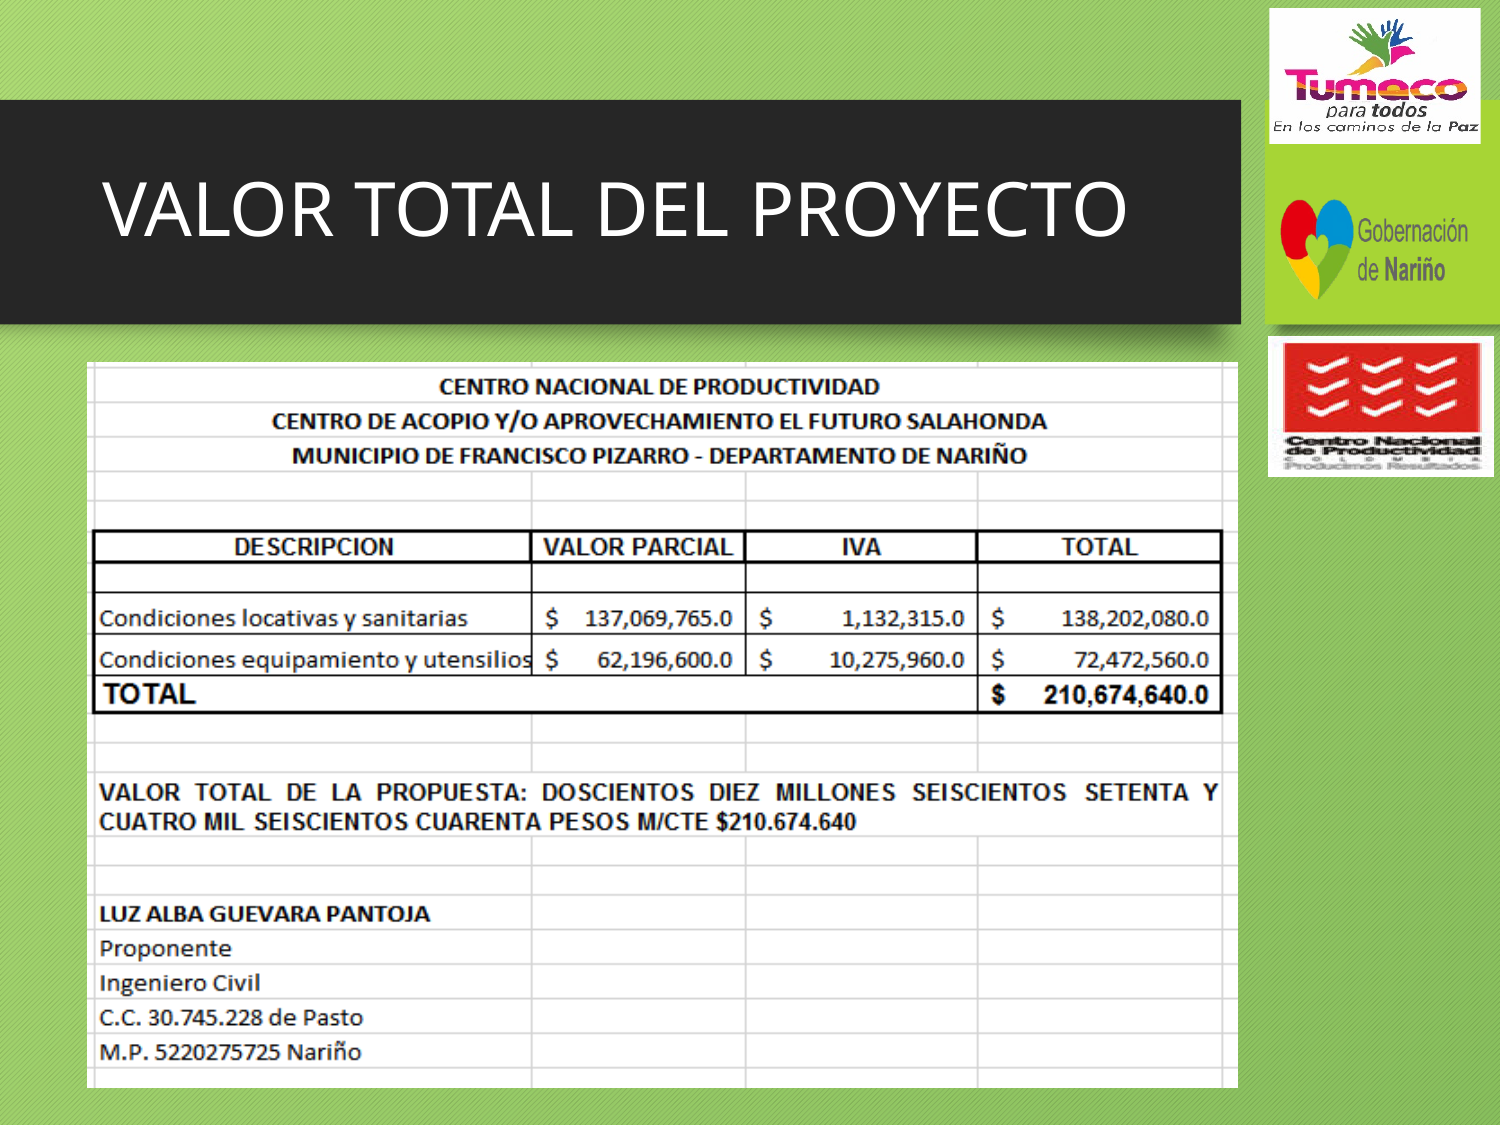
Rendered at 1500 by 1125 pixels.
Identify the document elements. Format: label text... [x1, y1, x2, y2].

title VALOR TOTAL DEL PROYECTO [87, 123, 1219, 301]
picture [1274, 174, 1476, 302]
picture [1269, 8, 1481, 144]
picture [0, 322, 1251, 1088]
picture [1265, 325, 1500, 477]
